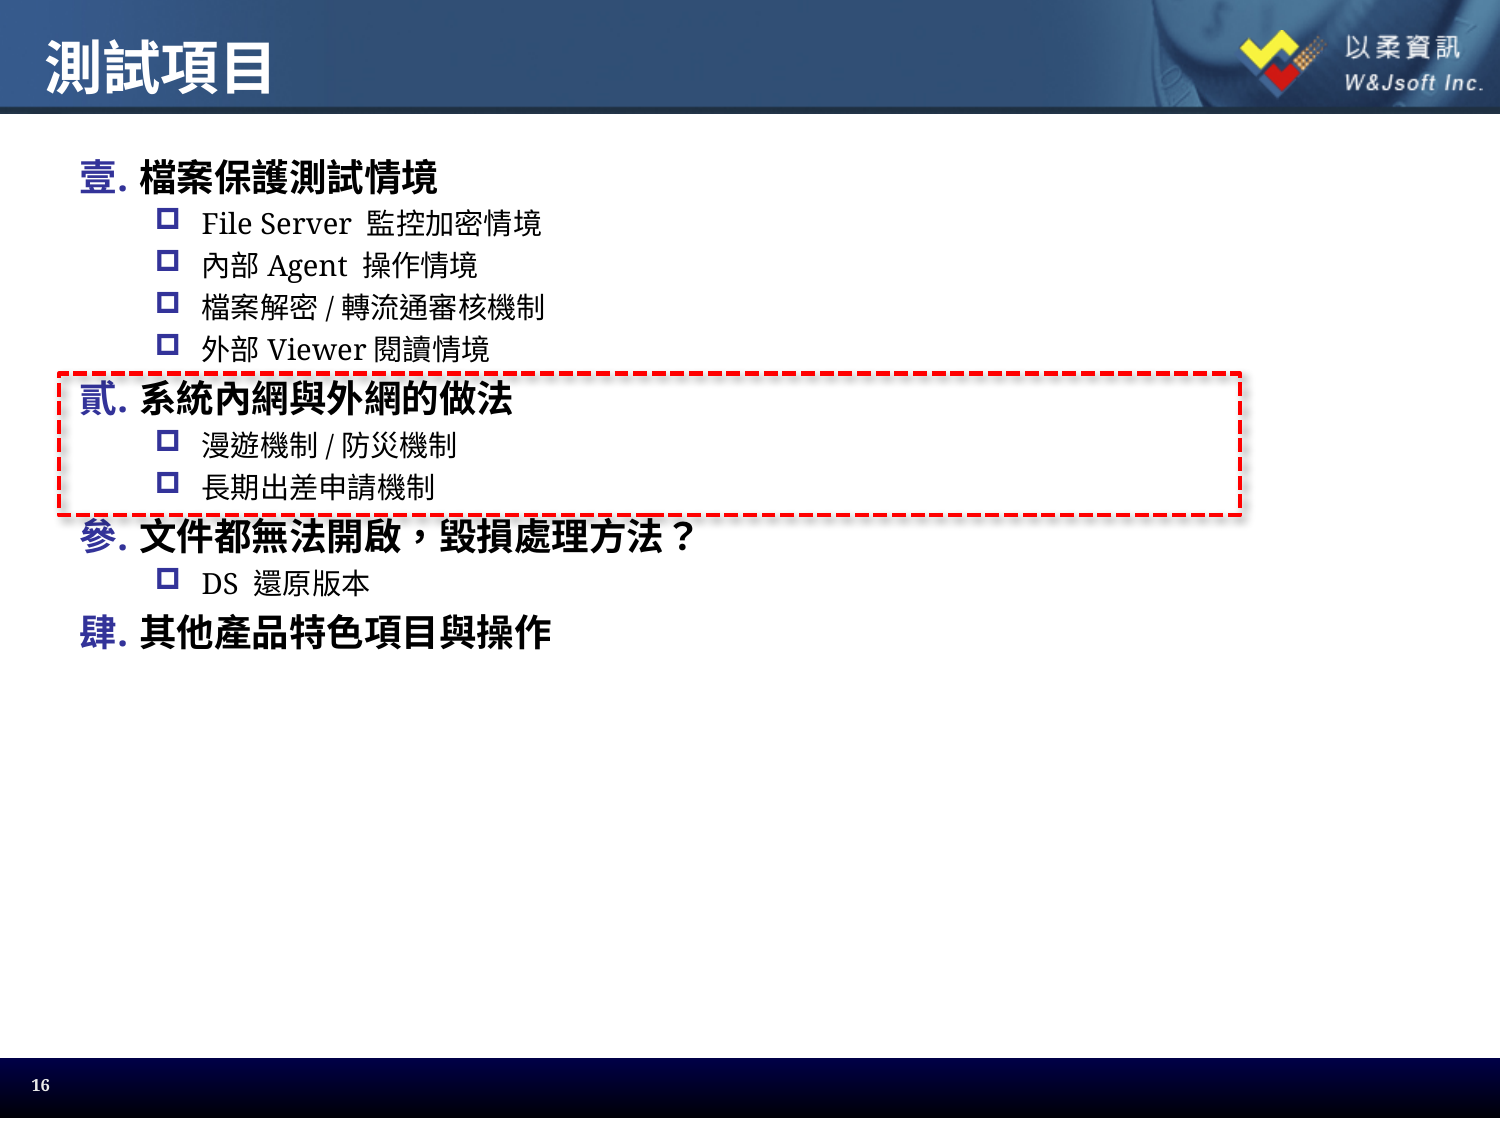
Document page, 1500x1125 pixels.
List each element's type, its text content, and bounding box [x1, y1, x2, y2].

title 測試項目 [29, 15, 1282, 118]
slide_number 16 [5, 1066, 66, 1106]
list 檔案保護測試情境 File Server 監控加密情境 內部Agent 操作情境 檔案解密/轉流通審核機制 外部Viewer閱讀情境 系統內網與外網的做法 漫遊機制/防災機制 長期出差申請機制 文件都無法開啟，毀損處理方法？ DS 還原版本 其他產品特色項目與操作 [64, 137, 1447, 1035]
text_box [58, 373, 1241, 516]
picture [0, 0, 1500, 114]
